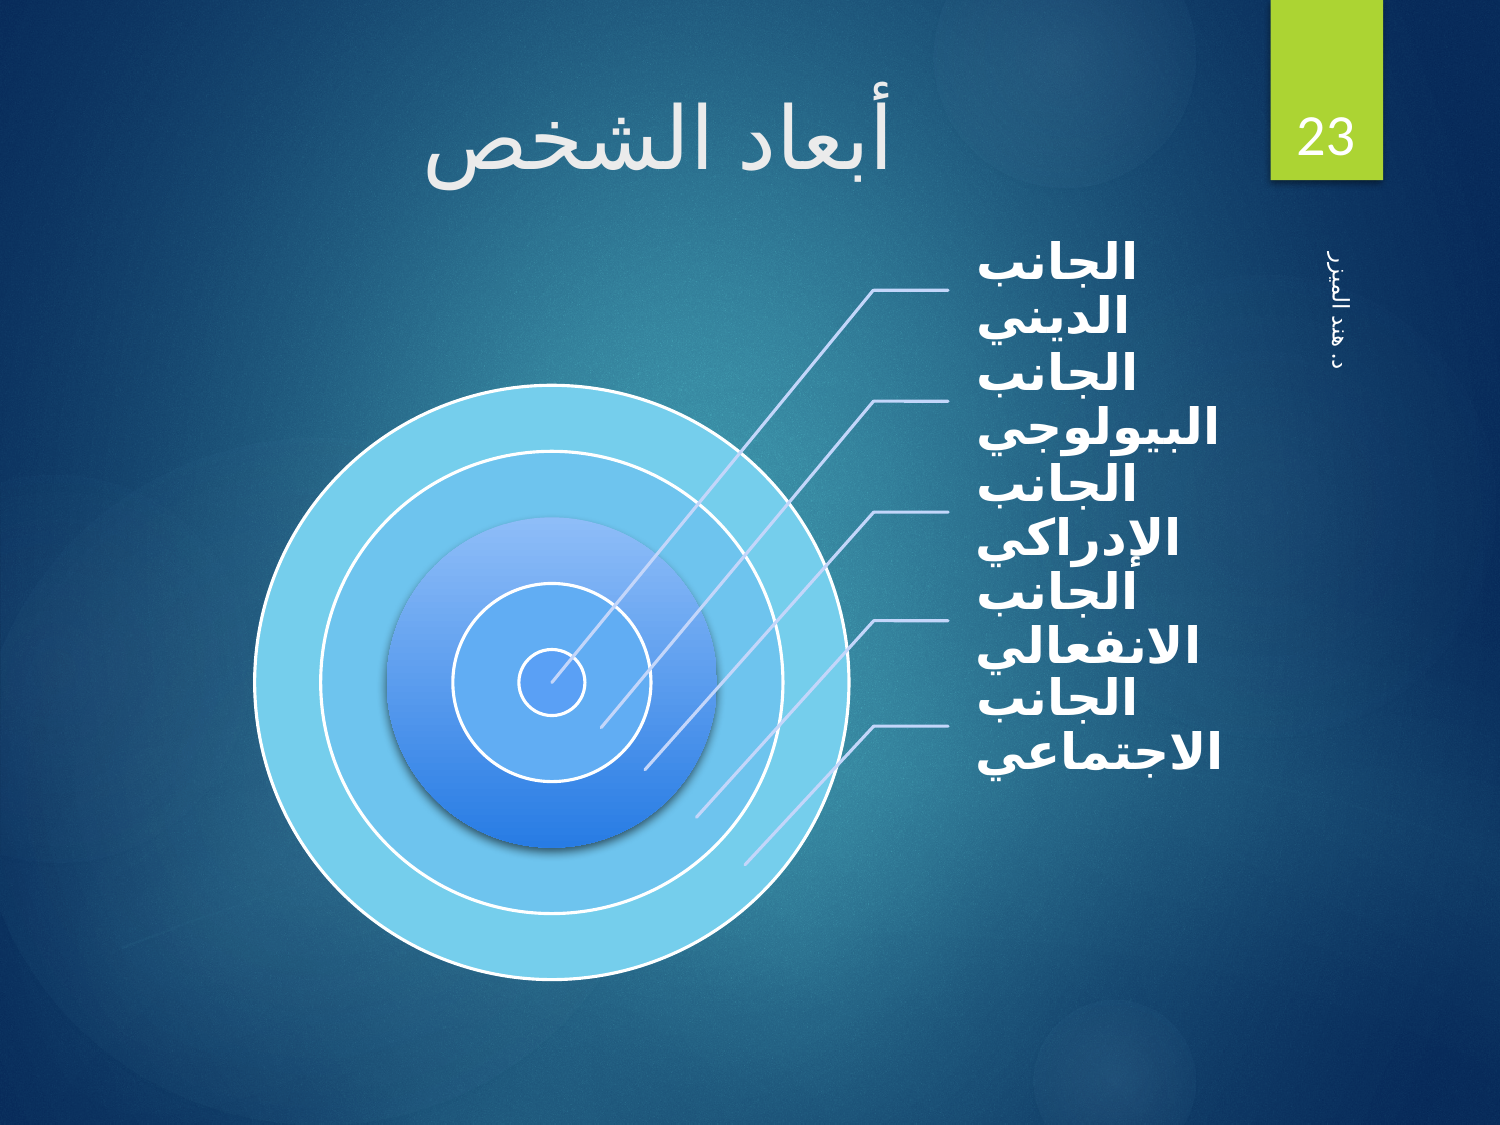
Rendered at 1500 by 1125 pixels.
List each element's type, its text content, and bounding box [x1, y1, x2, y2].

slide_number 23 [1273, 48, 1378, 175]
title أبعاد الشخص [79, 74, 1237, 210]
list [12, 212, 1488, 1006]
